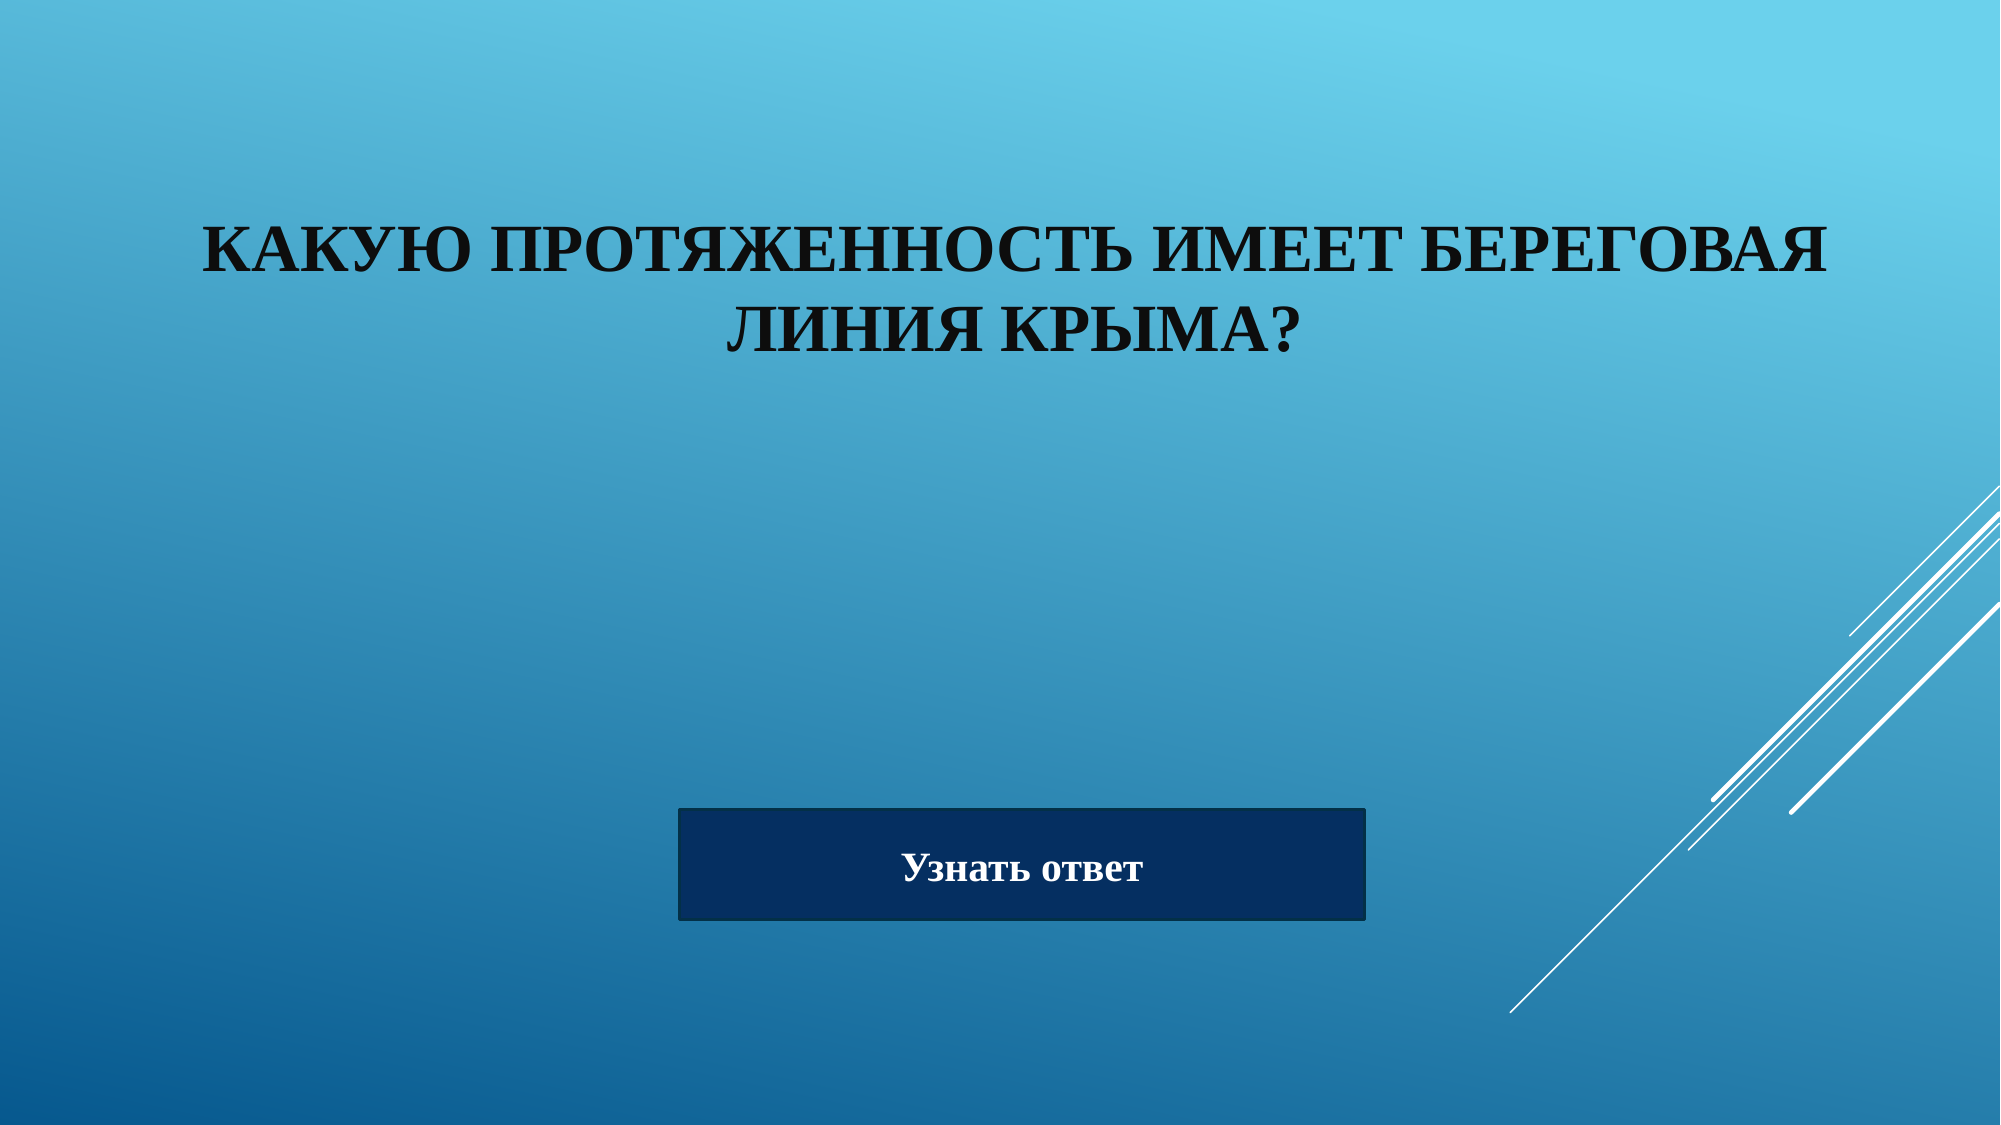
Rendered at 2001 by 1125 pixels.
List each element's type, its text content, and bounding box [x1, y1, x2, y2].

title Какую протяженность имеет береговая линия Крыма? [153, 32, 1879, 779]
